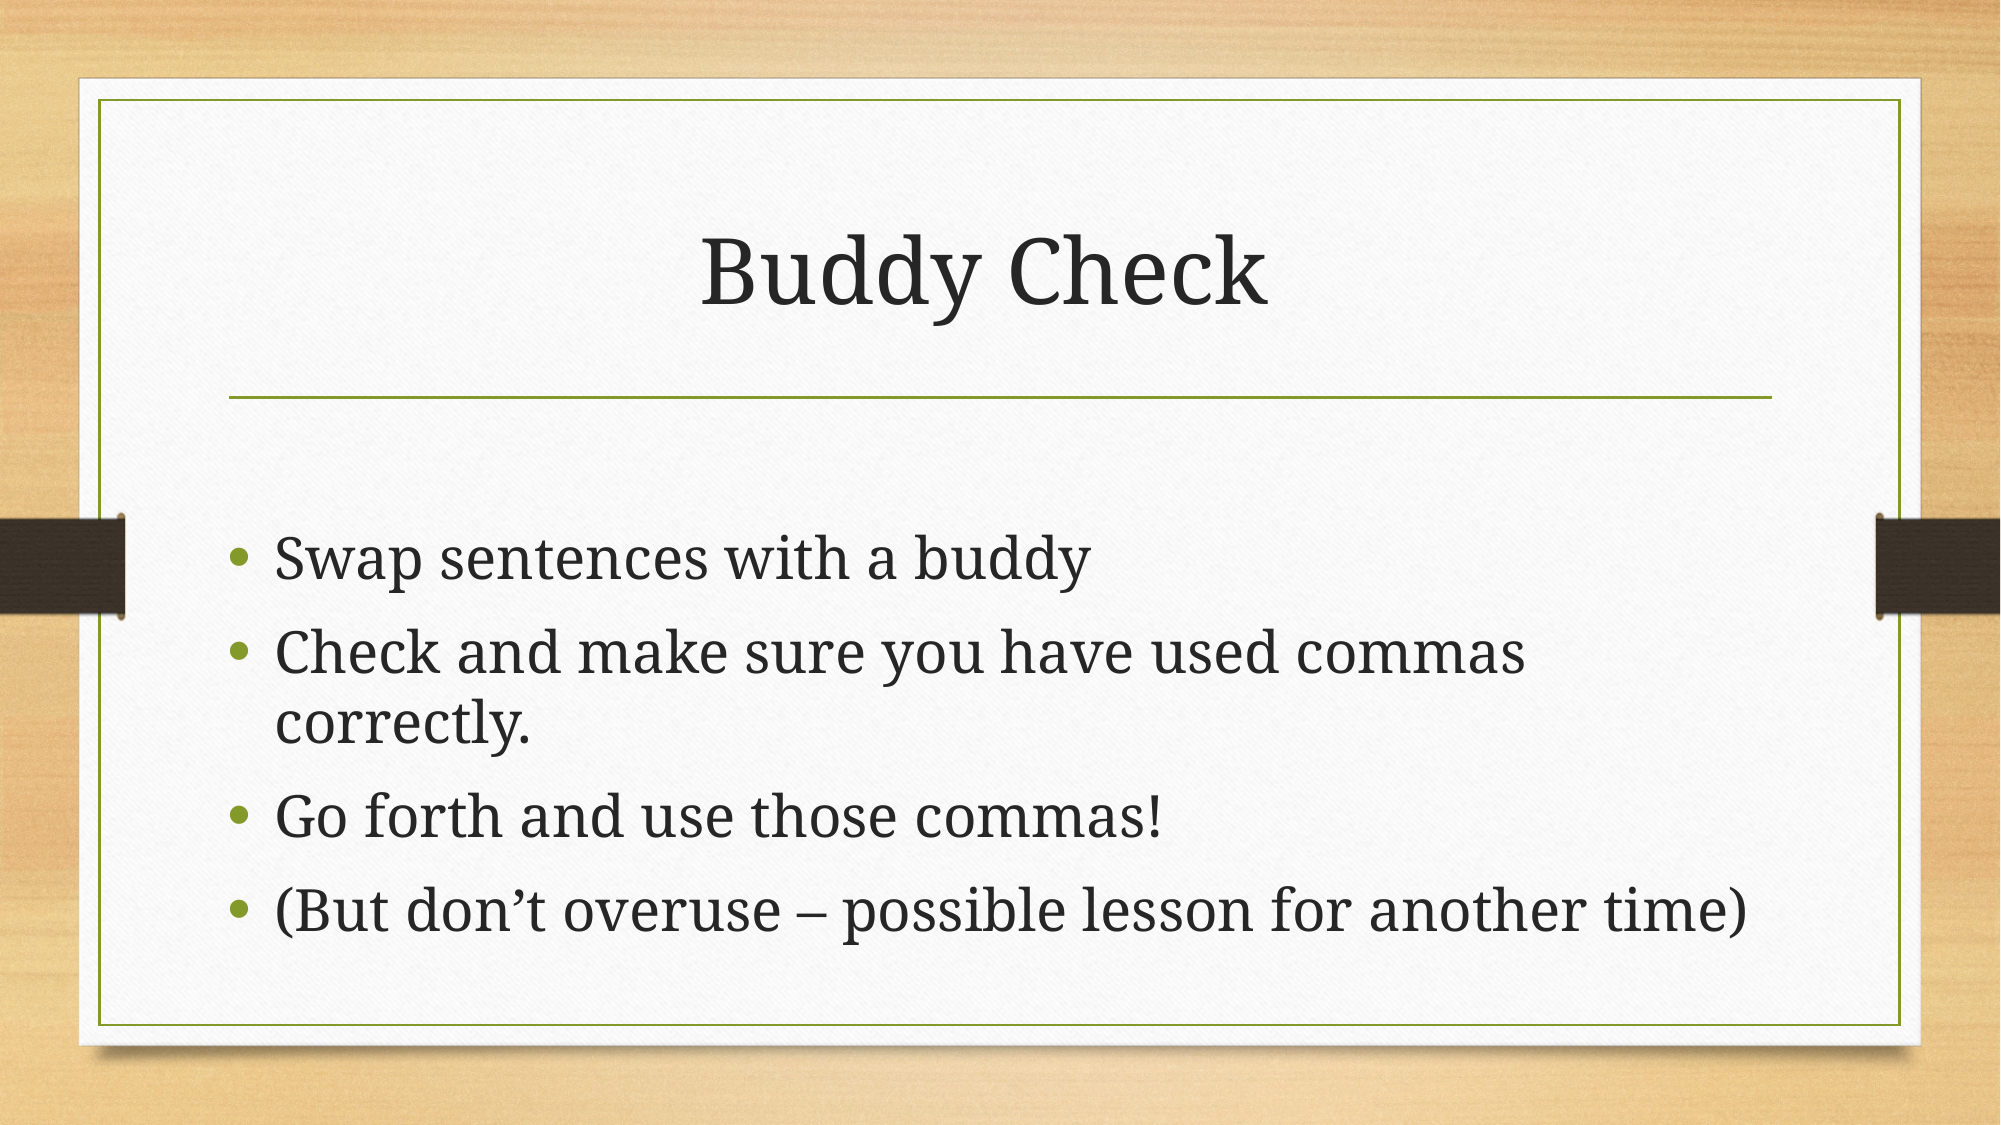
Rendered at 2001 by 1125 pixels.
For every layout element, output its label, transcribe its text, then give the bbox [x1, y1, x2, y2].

title Buddy Check [212, 161, 1788, 375]
list Swap sentences with a buddy Check and make sure you have used commas correctly. Go forth and use those commas! (But don’t overuse – possible lesson for another time) [212, 419, 1788, 964]
picture [0, 0, 2001, 1125]
